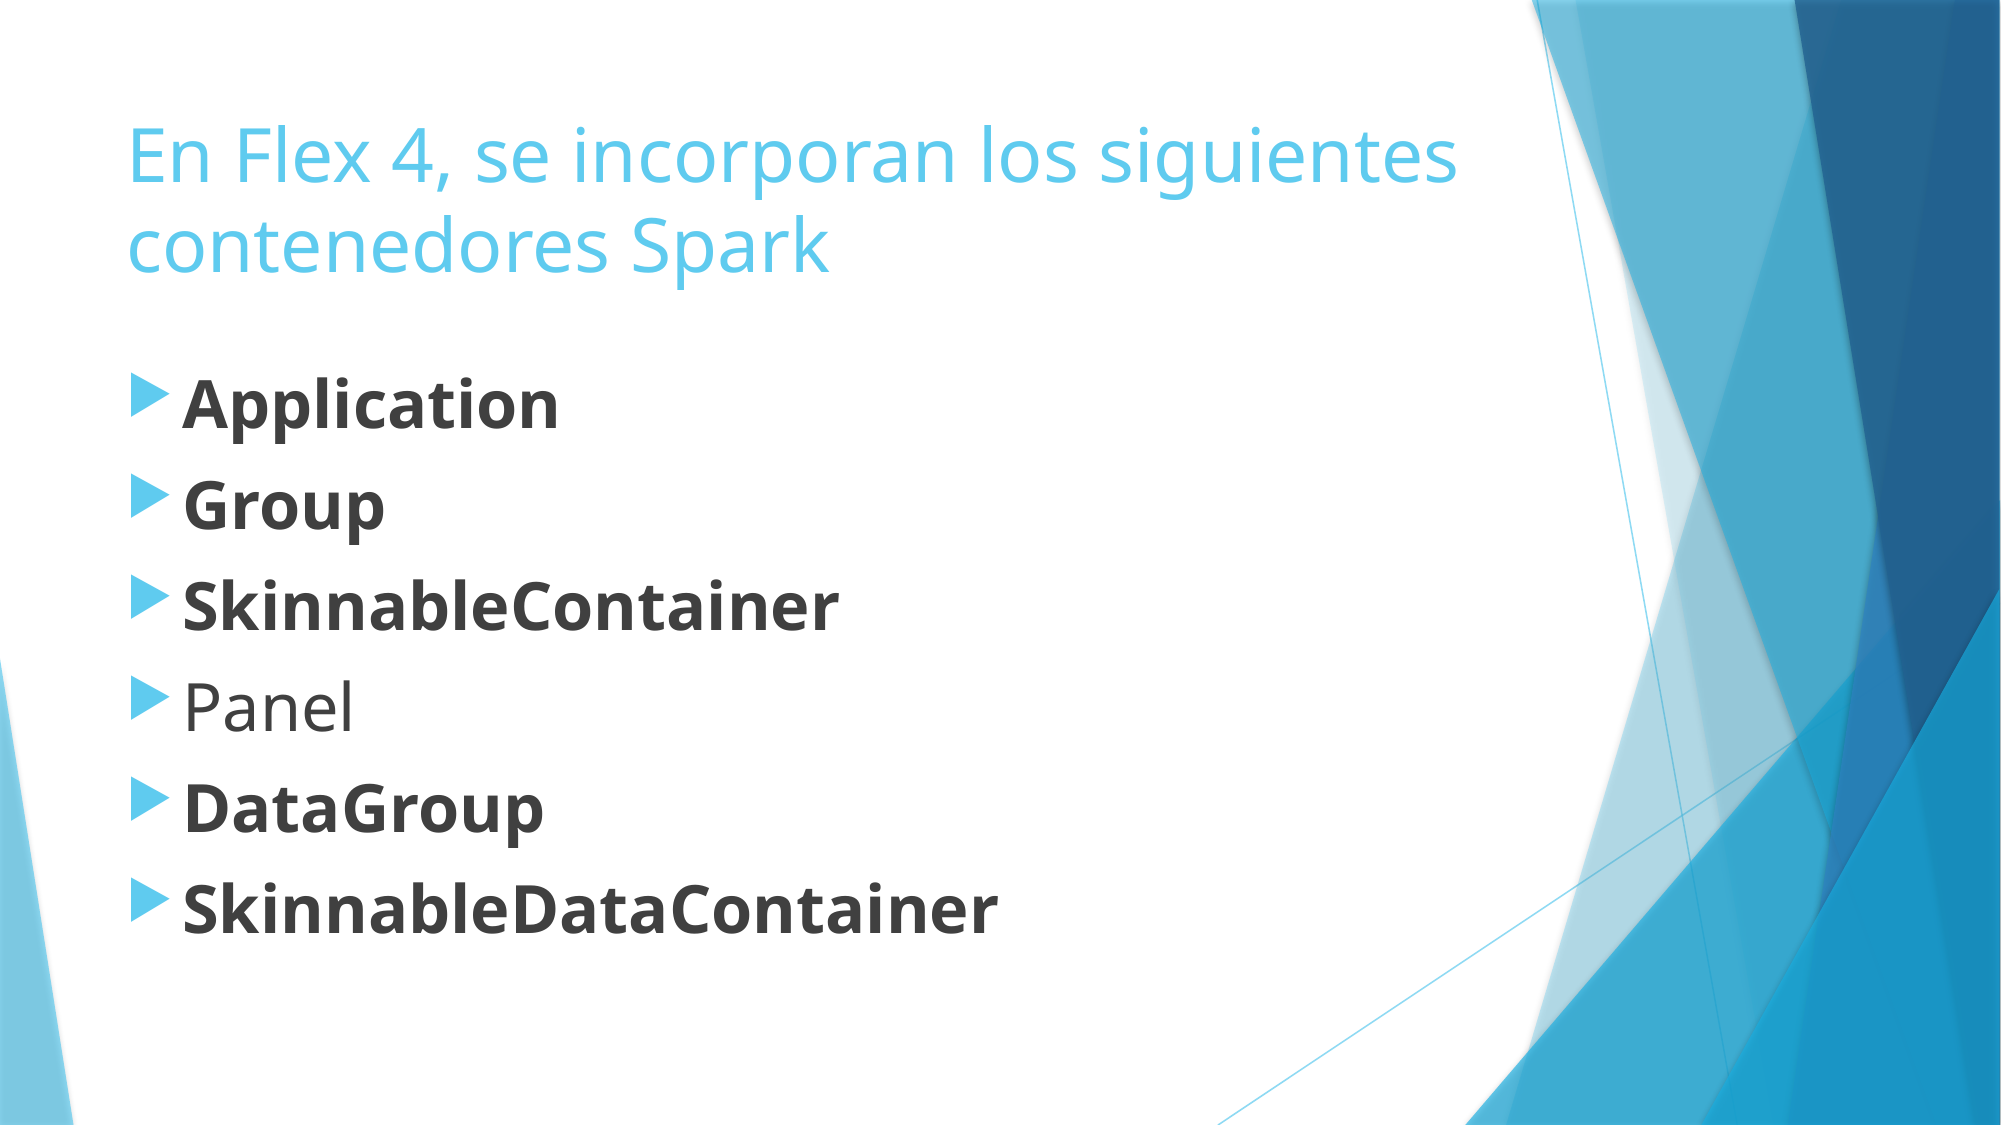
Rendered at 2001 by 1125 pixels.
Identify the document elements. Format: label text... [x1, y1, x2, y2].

title En Flex 4, se incorporan los siguientes contenedores Spark [111, 99, 1522, 317]
list Application Group SkinnableContainer Panel DataGroup SkinnableDataContainer [111, 354, 1522, 992]
